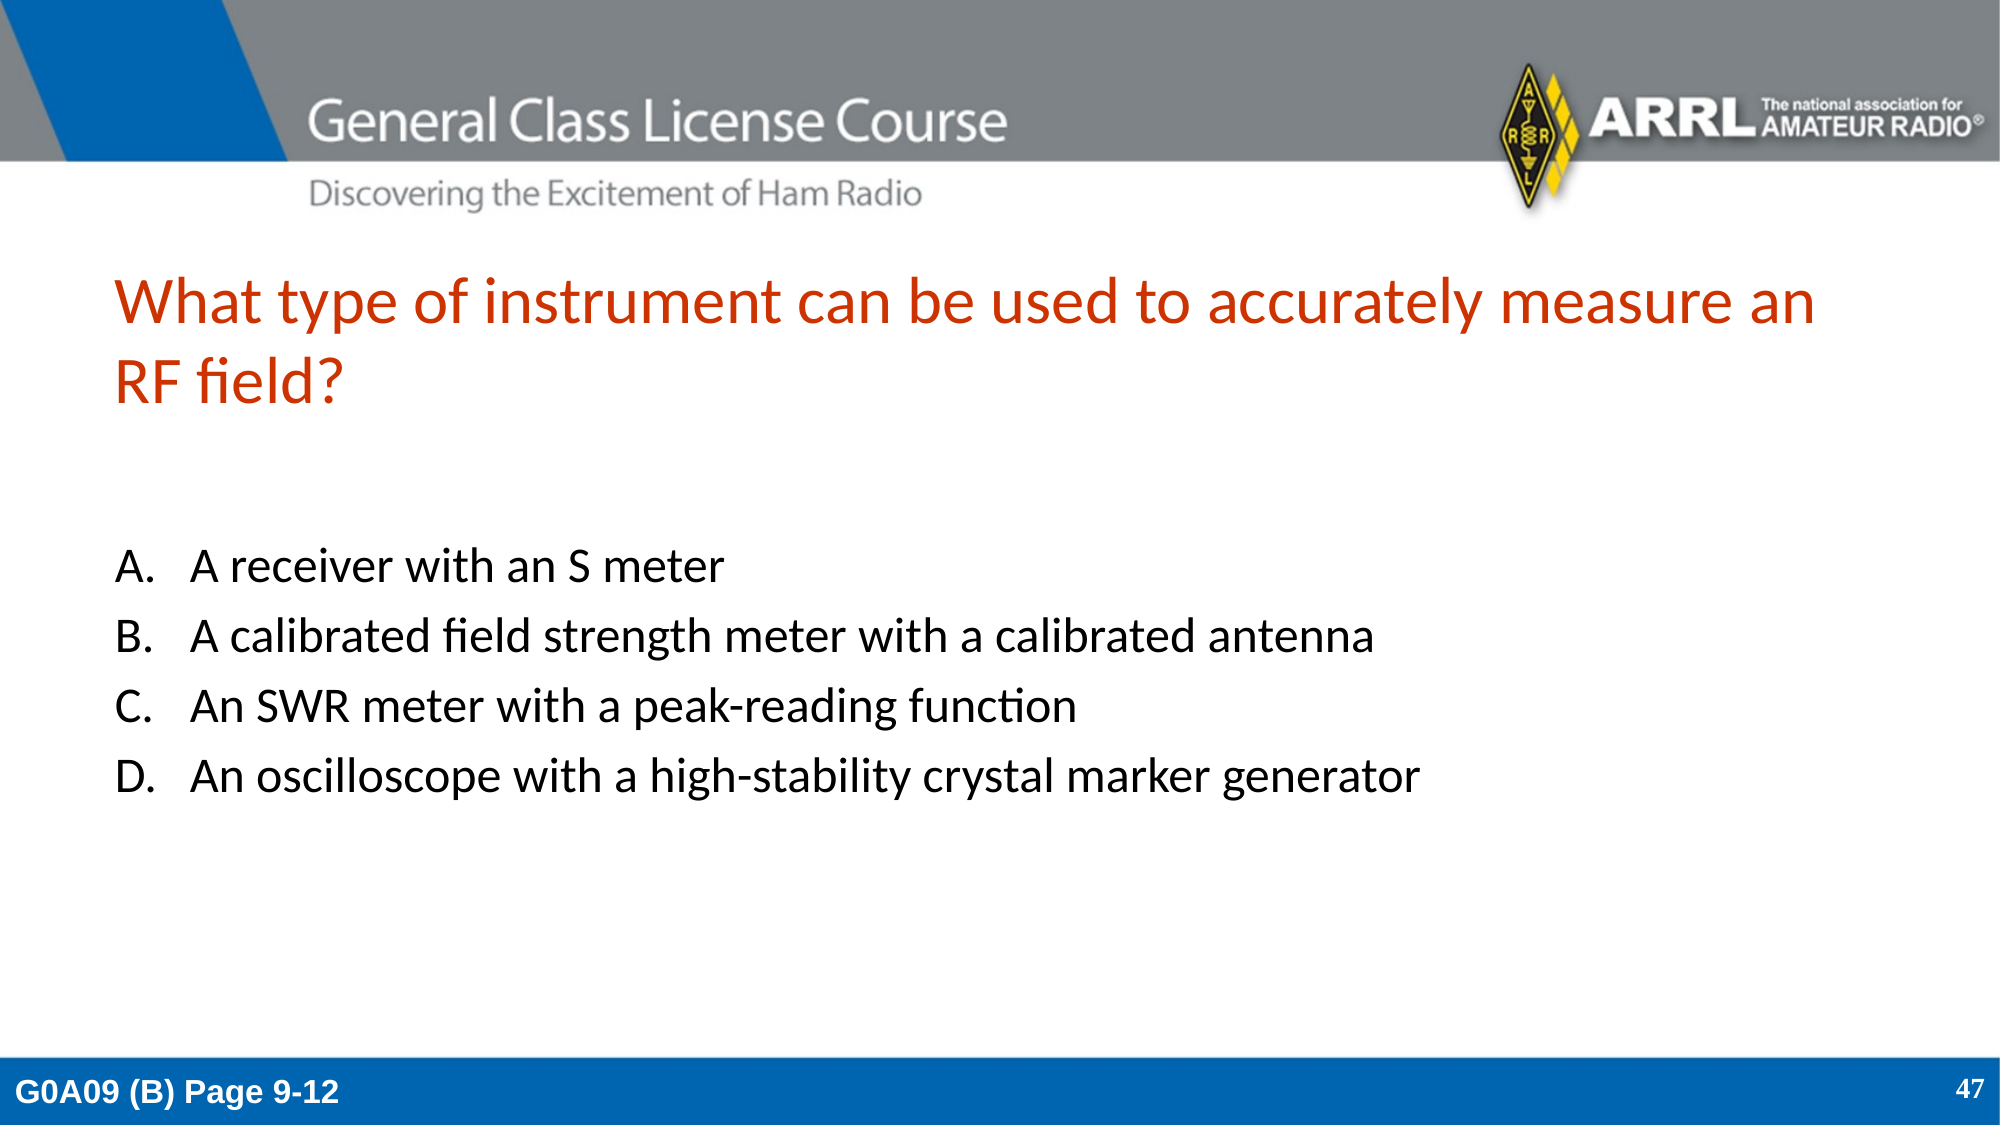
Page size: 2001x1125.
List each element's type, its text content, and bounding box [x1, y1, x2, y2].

list A receiver with an S meter A calibrated field strength meter with a calibrated antenna An SWR meter with a peak-reading function An oscilloscope with a high-stability crystal marker generator [99, 525, 1900, 1005]
title What type of instrument can be used to accurately measure an RF field? [99, 249, 1900, 468]
text_box G0A09 (B) Page 9-12 [0, 1062, 1313, 1118]
picture [0, 0, 2001, 1125]
text_box 47 [1875, 1062, 2000, 1113]
